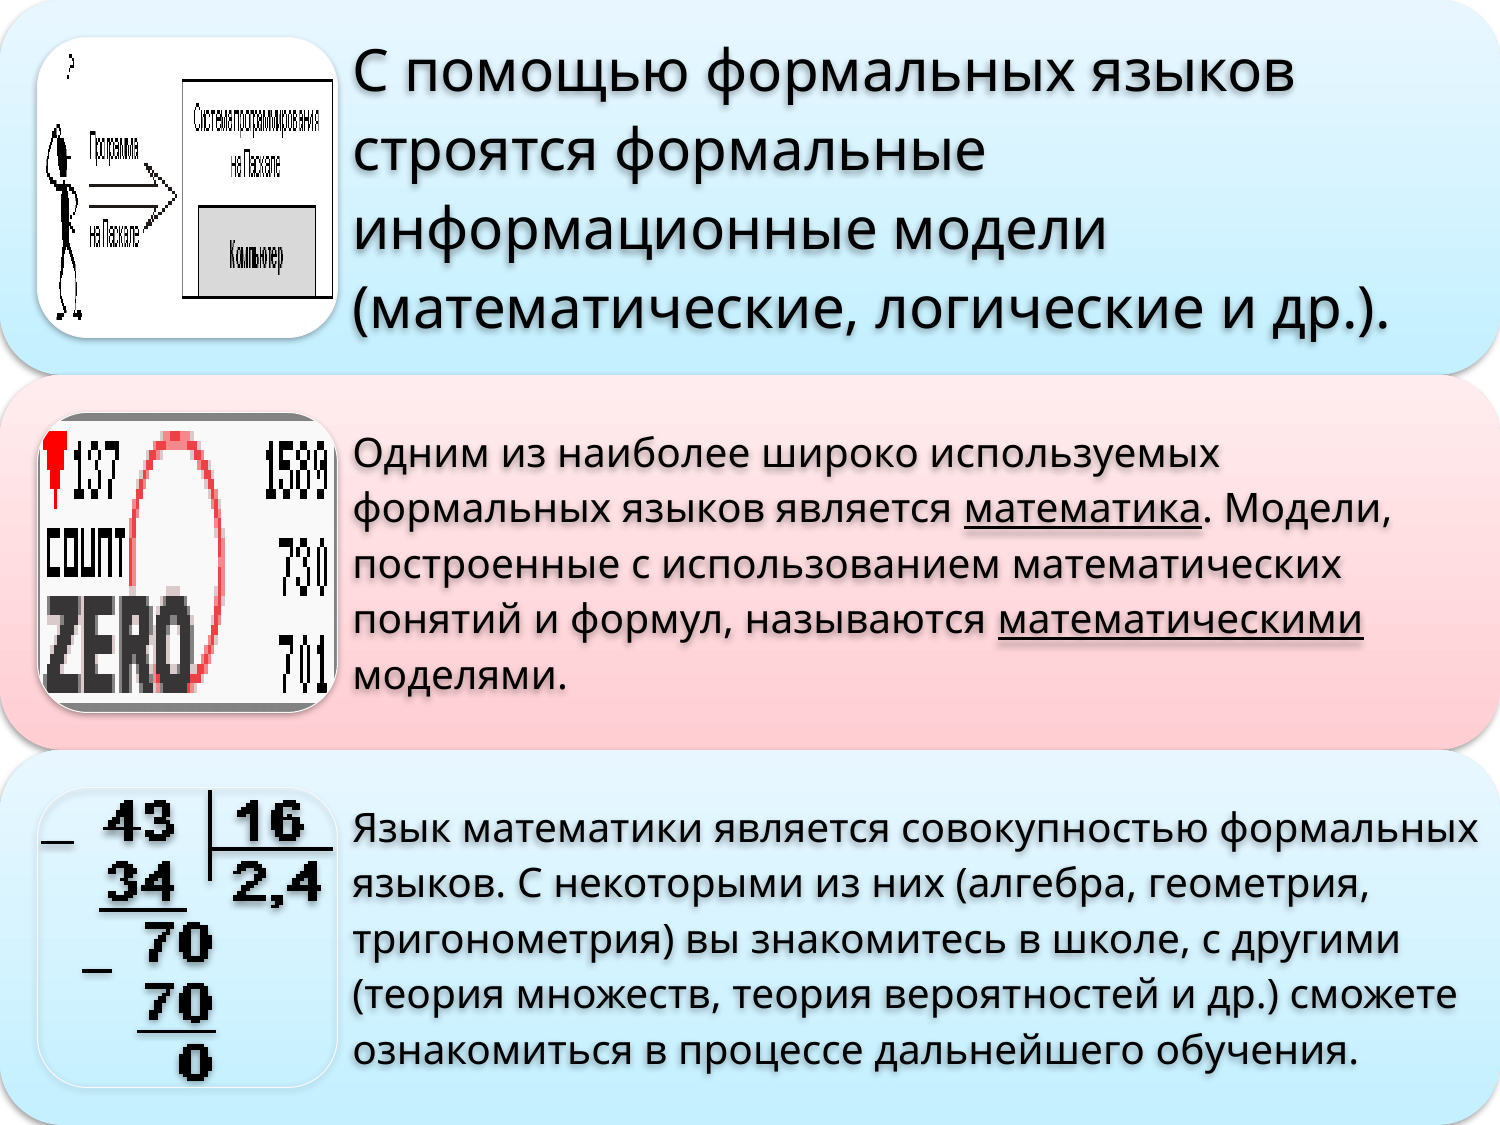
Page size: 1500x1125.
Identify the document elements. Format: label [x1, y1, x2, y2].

list [0, 0, 1500, 1125]
